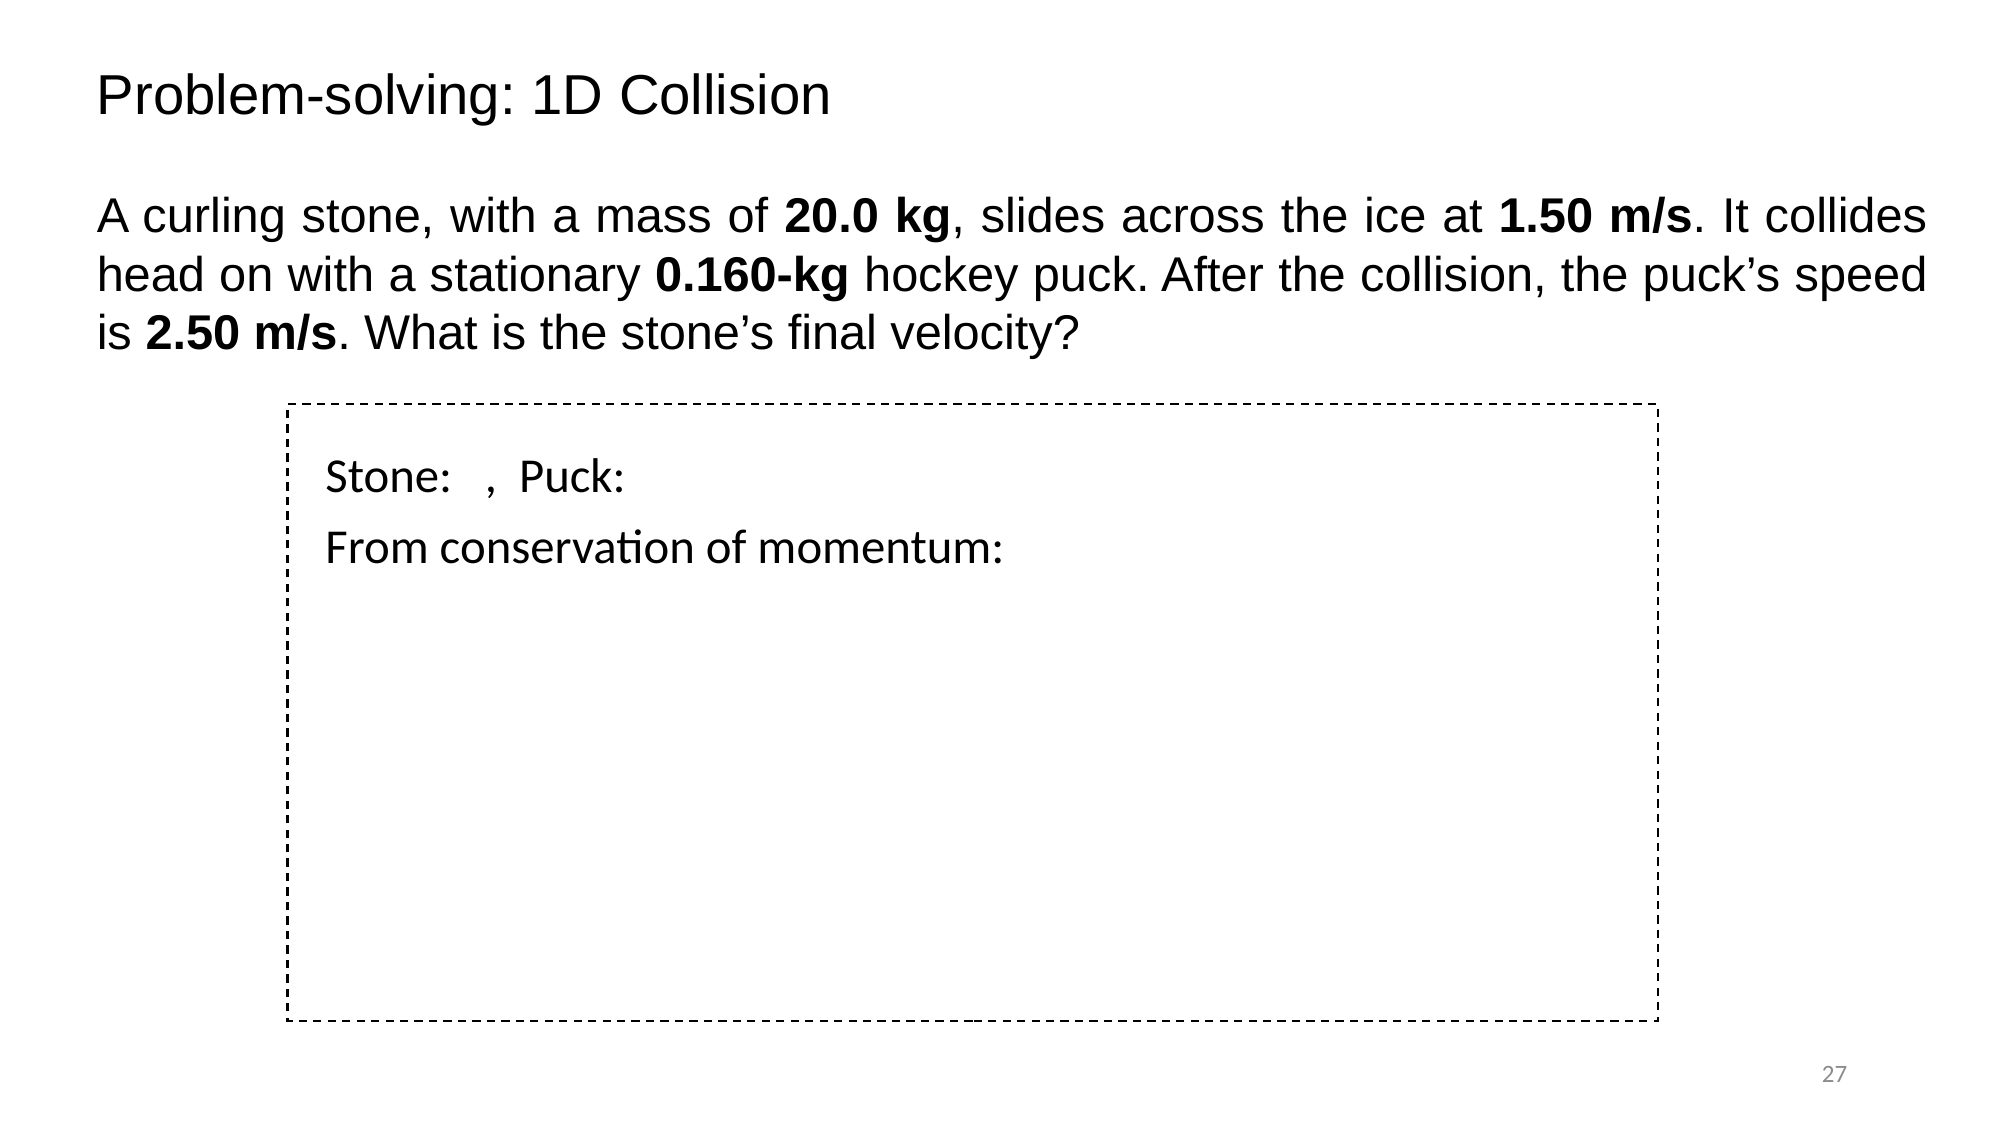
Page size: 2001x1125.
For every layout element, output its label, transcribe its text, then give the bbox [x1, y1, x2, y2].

text_box Problem-solving: 1D Collision [96, 57, 1237, 135]
slide_number 27 [1412, 1042, 1863, 1103]
text_box A curling stone, with a mass of 20.0 kg, slides across the ice at 1.50 m/s. It collides head on with a stationary 0.160-kg hockey puck. After the collision, the puck’s speed is 2.50 m/s. What is the stone’s final velocity? [96, 183, 1928, 383]
